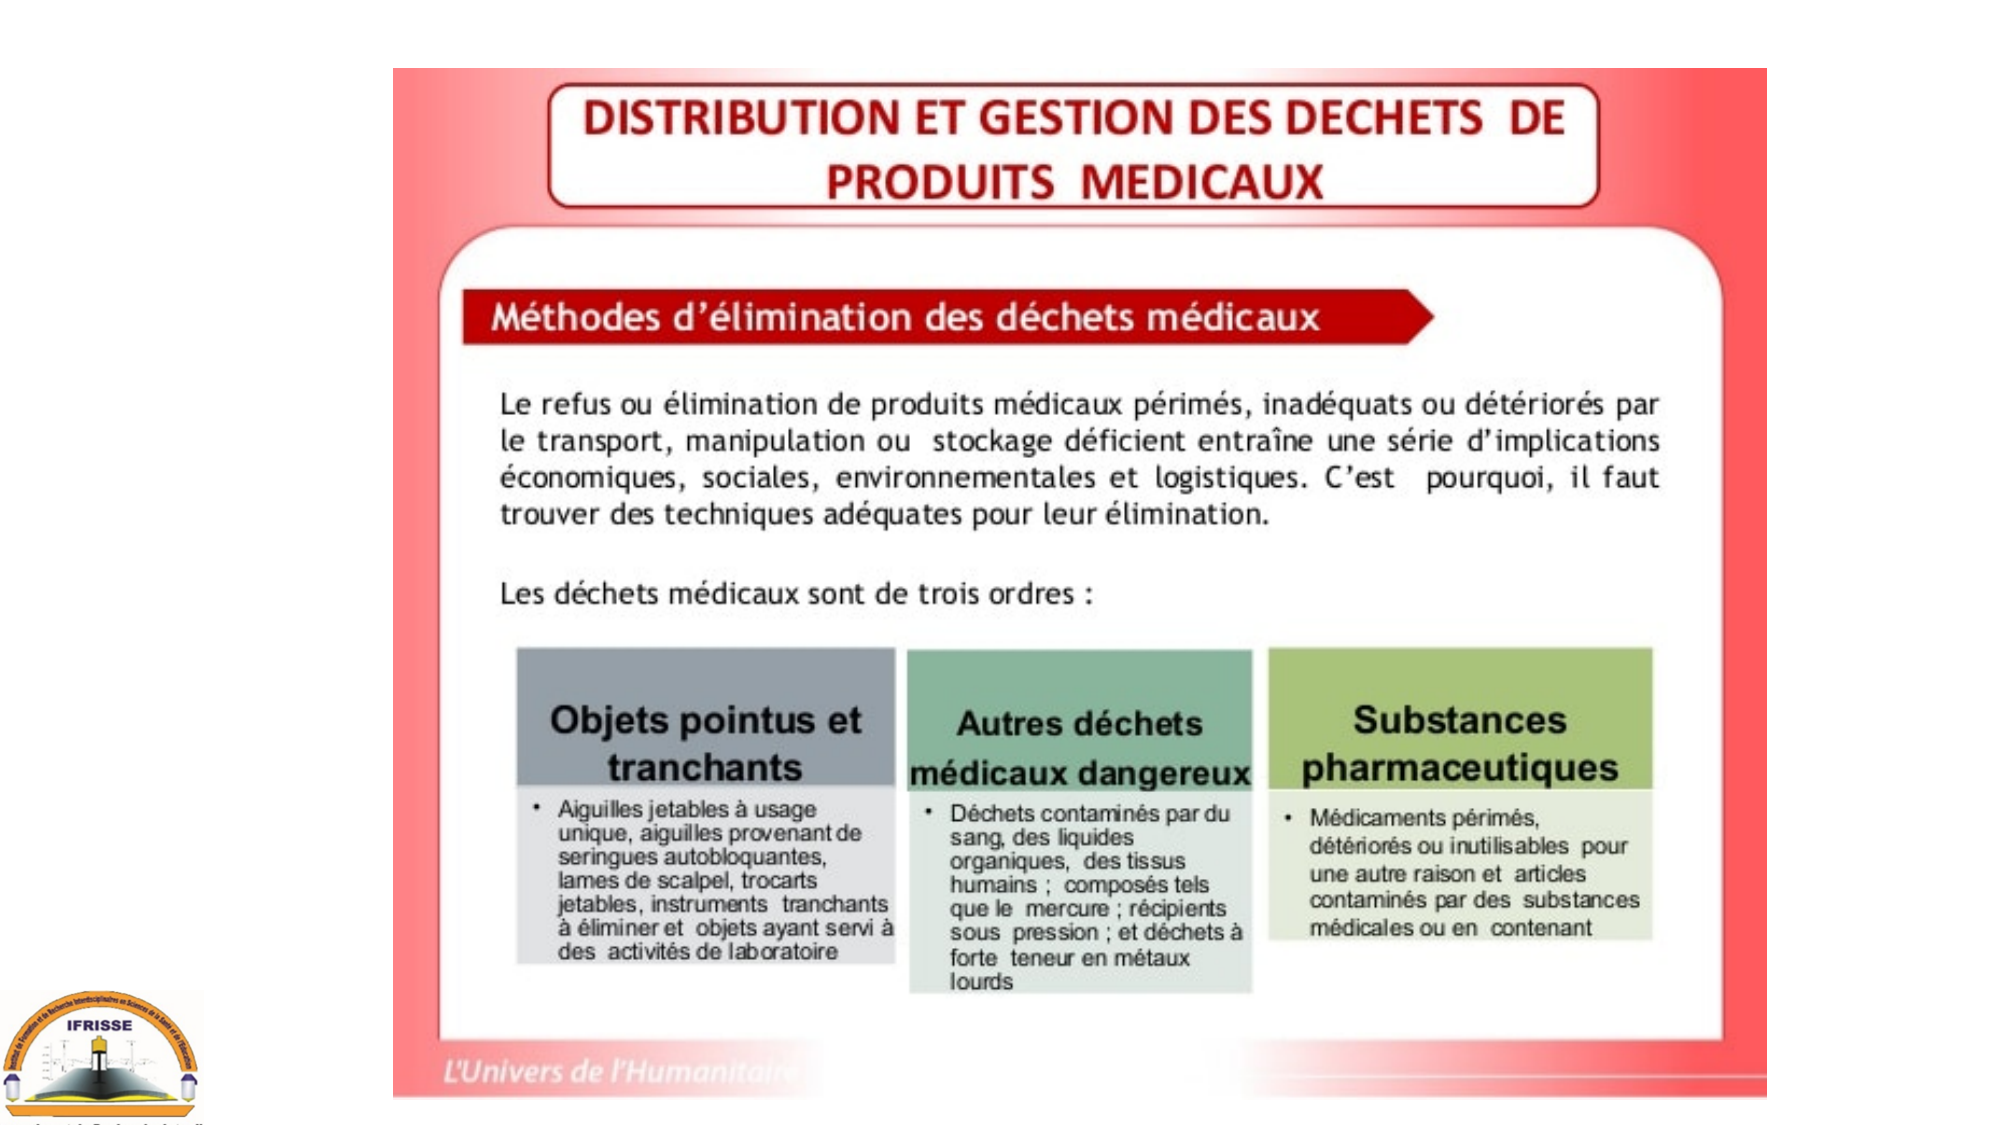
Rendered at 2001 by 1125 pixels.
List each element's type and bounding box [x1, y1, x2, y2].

picture [0, 990, 204, 1125]
picture [393, 68, 1767, 1100]
